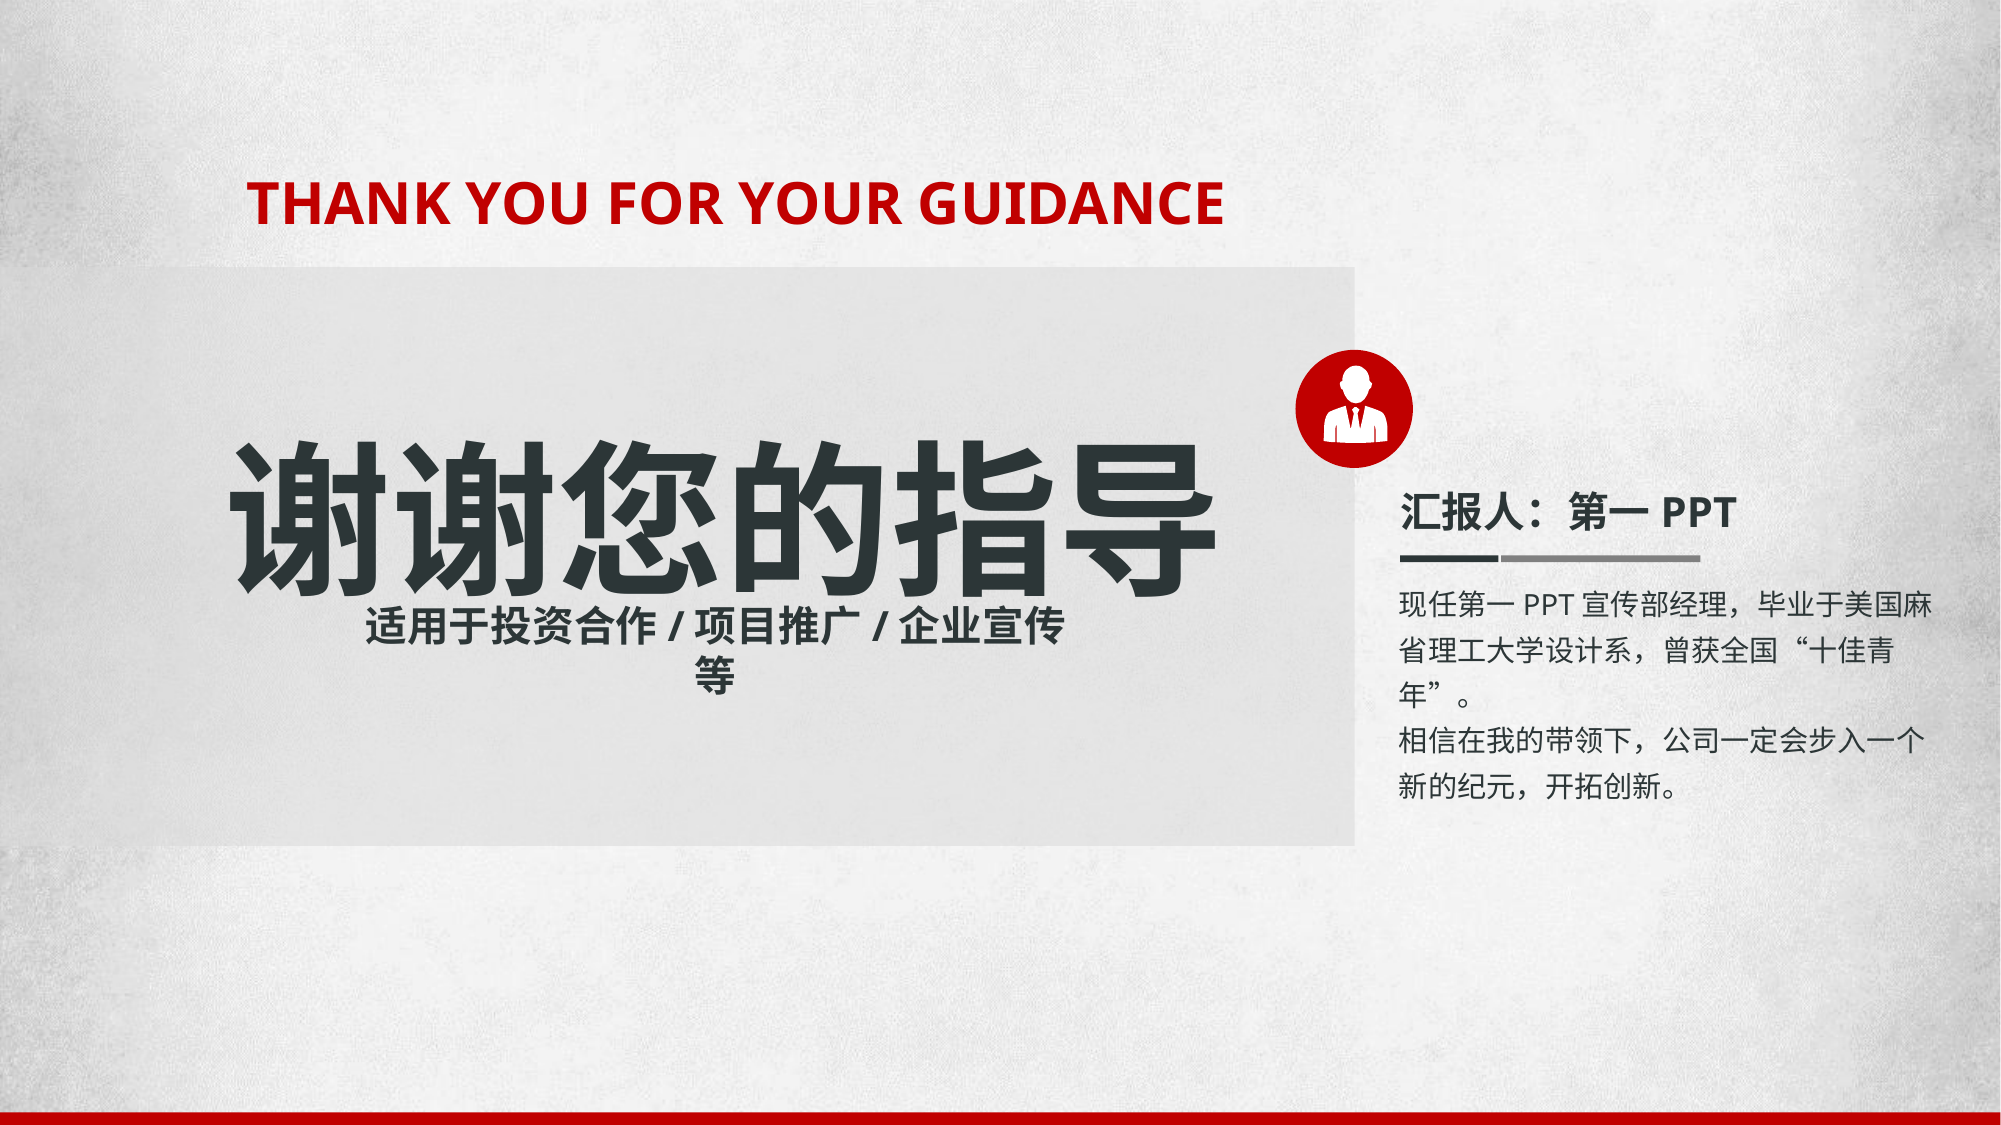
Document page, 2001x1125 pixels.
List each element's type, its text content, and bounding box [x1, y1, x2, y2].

text_box 适用于投资合作/项目推广/企业宣传等 [338, 584, 1093, 716]
text_box 现任第一PPT宣传部经理，毕业于美国麻省理工大学设计系，曾获全国“十佳青年”。 相信在我的带领下，公司一定会步入一个新的纪元，开拓创新。 [1387, 570, 1957, 809]
text_box 谢谢您的指导 [209, 243, 1272, 624]
text_box THANK YOU FOR YOUR GUIDANCE [226, 156, 1247, 247]
text_box [1398, 553, 1499, 564]
text_box 汇报人：第一PPT [1388, 479, 1749, 542]
text_box [0, 1112, 2001, 1125]
picture [0, 0, 2001, 1112]
text_box [0, 265, 1357, 848]
text_box [1499, 553, 1702, 564]
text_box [1295, 349, 1414, 469]
